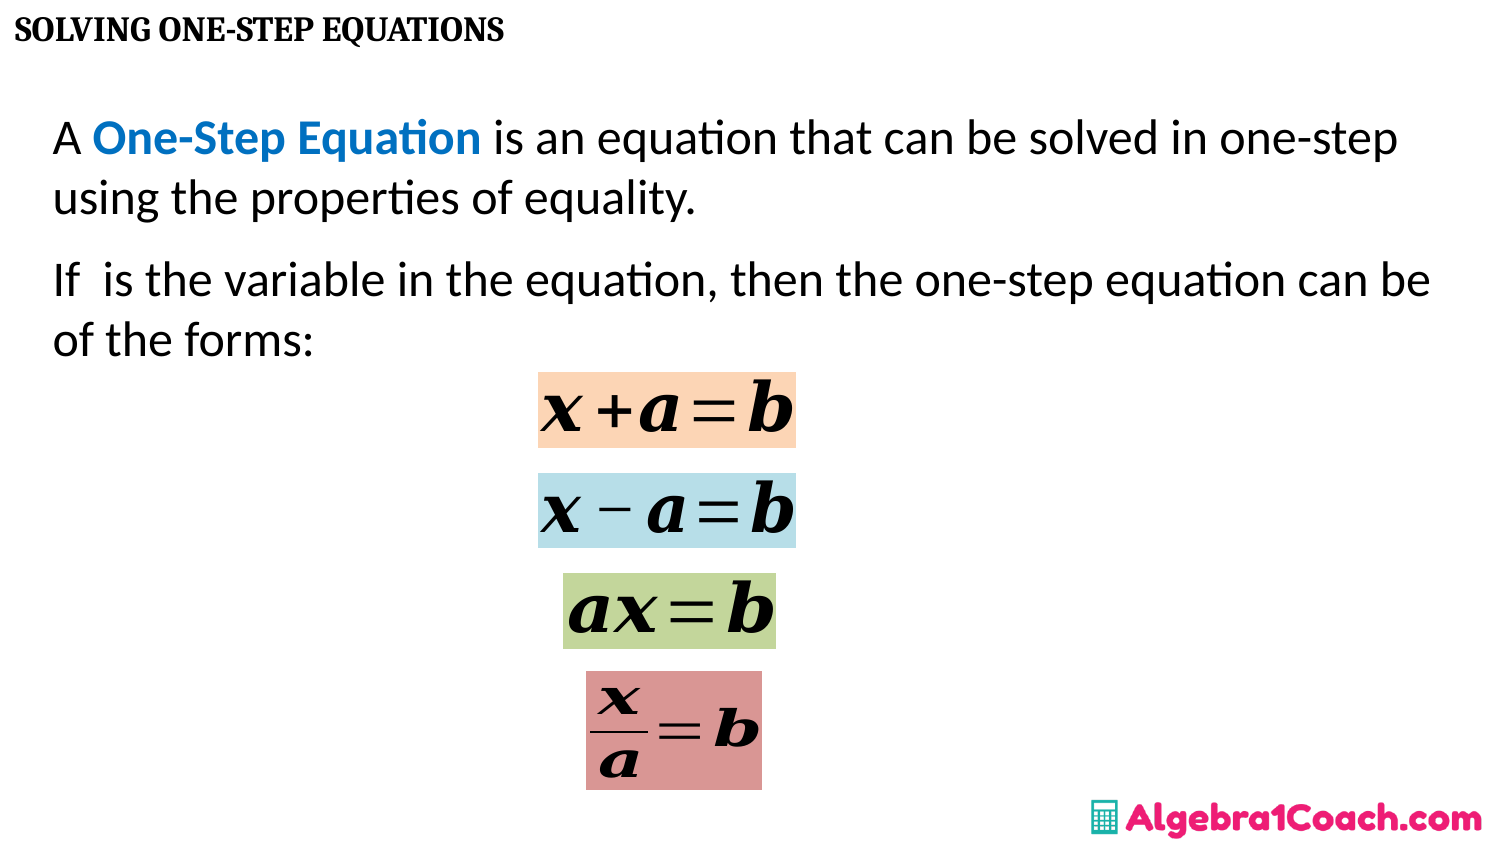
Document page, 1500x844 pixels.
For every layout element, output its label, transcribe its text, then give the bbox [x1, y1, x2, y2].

text_box SOLVING ONE-STEP EQUATIONS [0, 0, 550, 57]
picture [1074, 795, 1492, 844]
